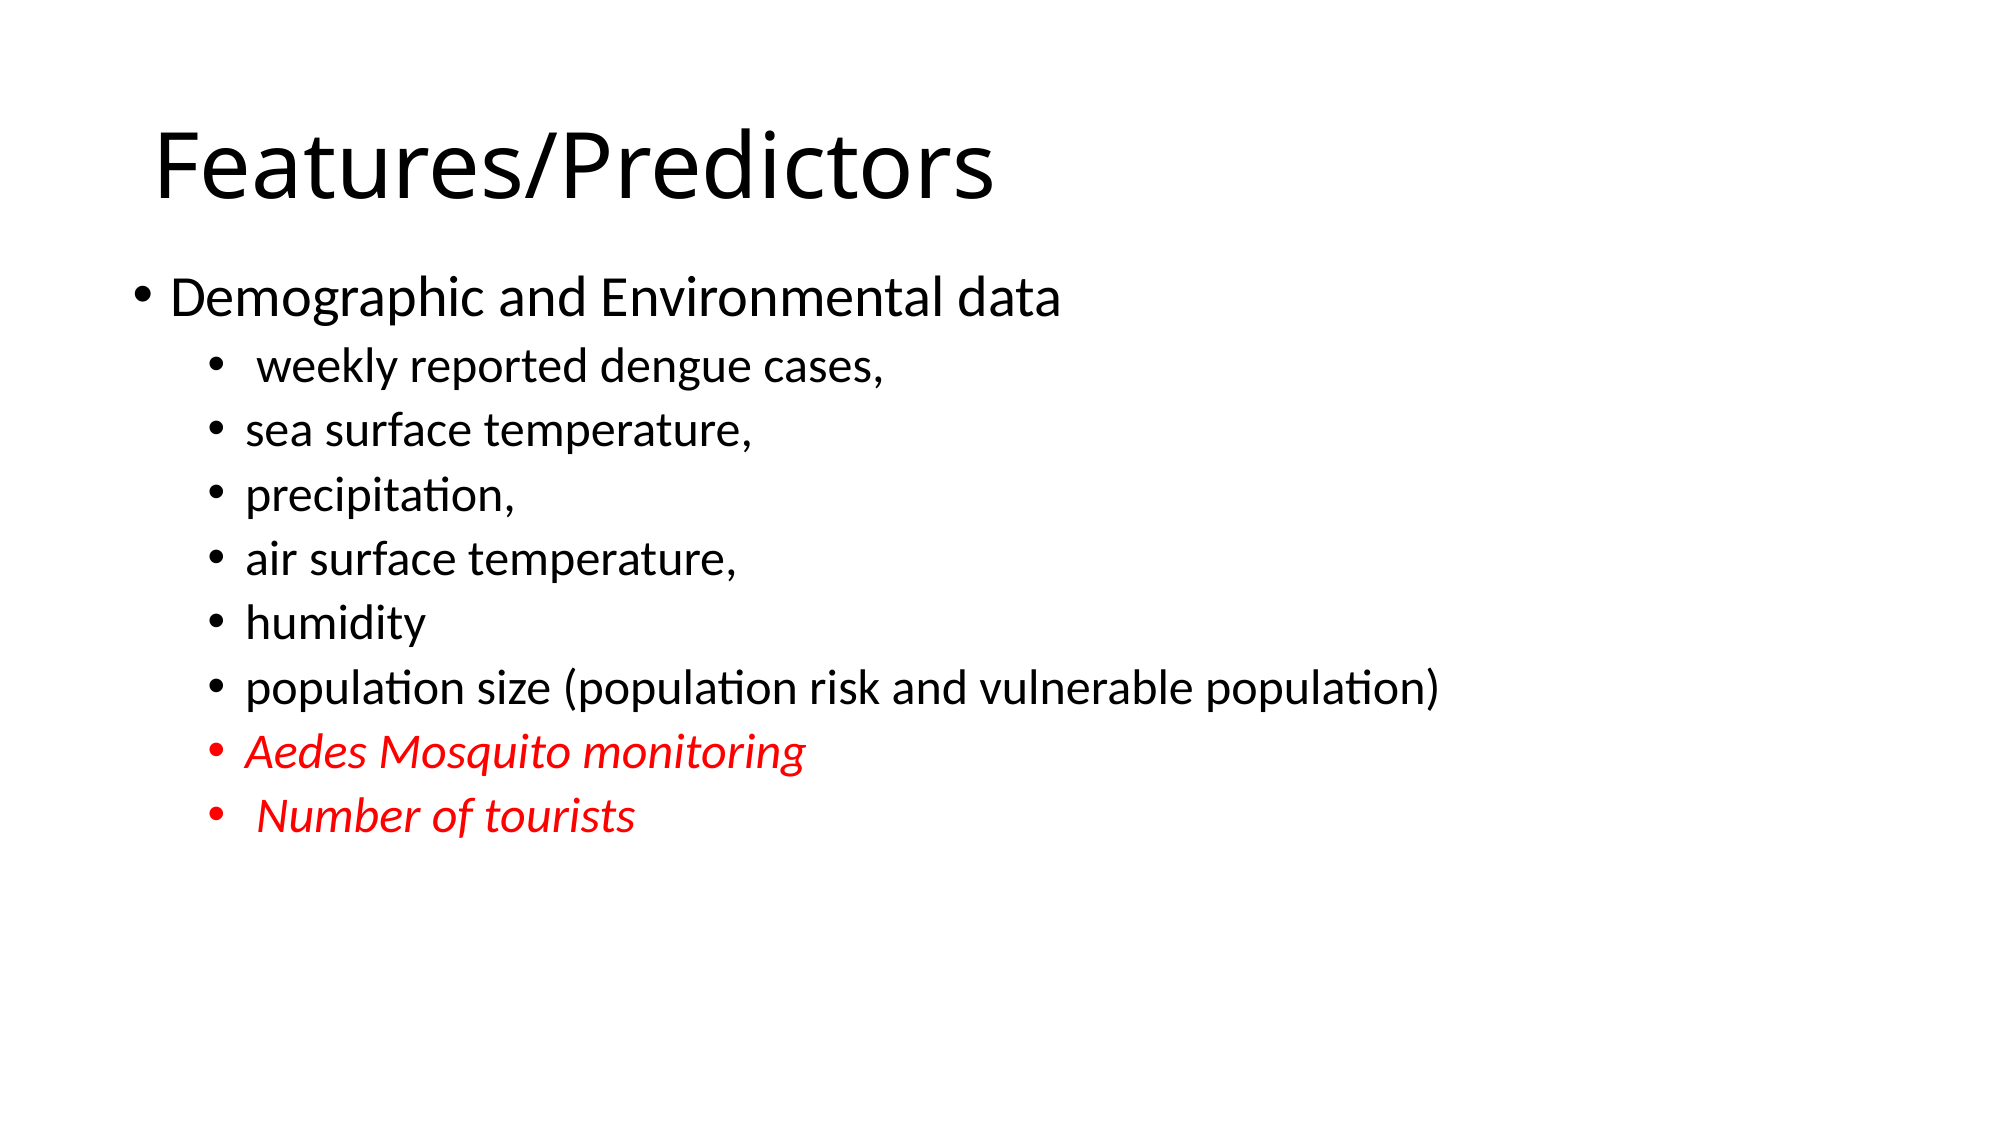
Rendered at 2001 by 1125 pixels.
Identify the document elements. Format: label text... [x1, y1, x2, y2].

list Demographic and Environmental data weekly reported dengue cases, sea surface temperature, precipitation, air surface temperature, humidity population size (population risk and vulnerable population) Aedes Mosquito monitoring Number of tourists [117, 258, 1843, 972]
title Features/Predictors [137, 59, 1863, 278]
